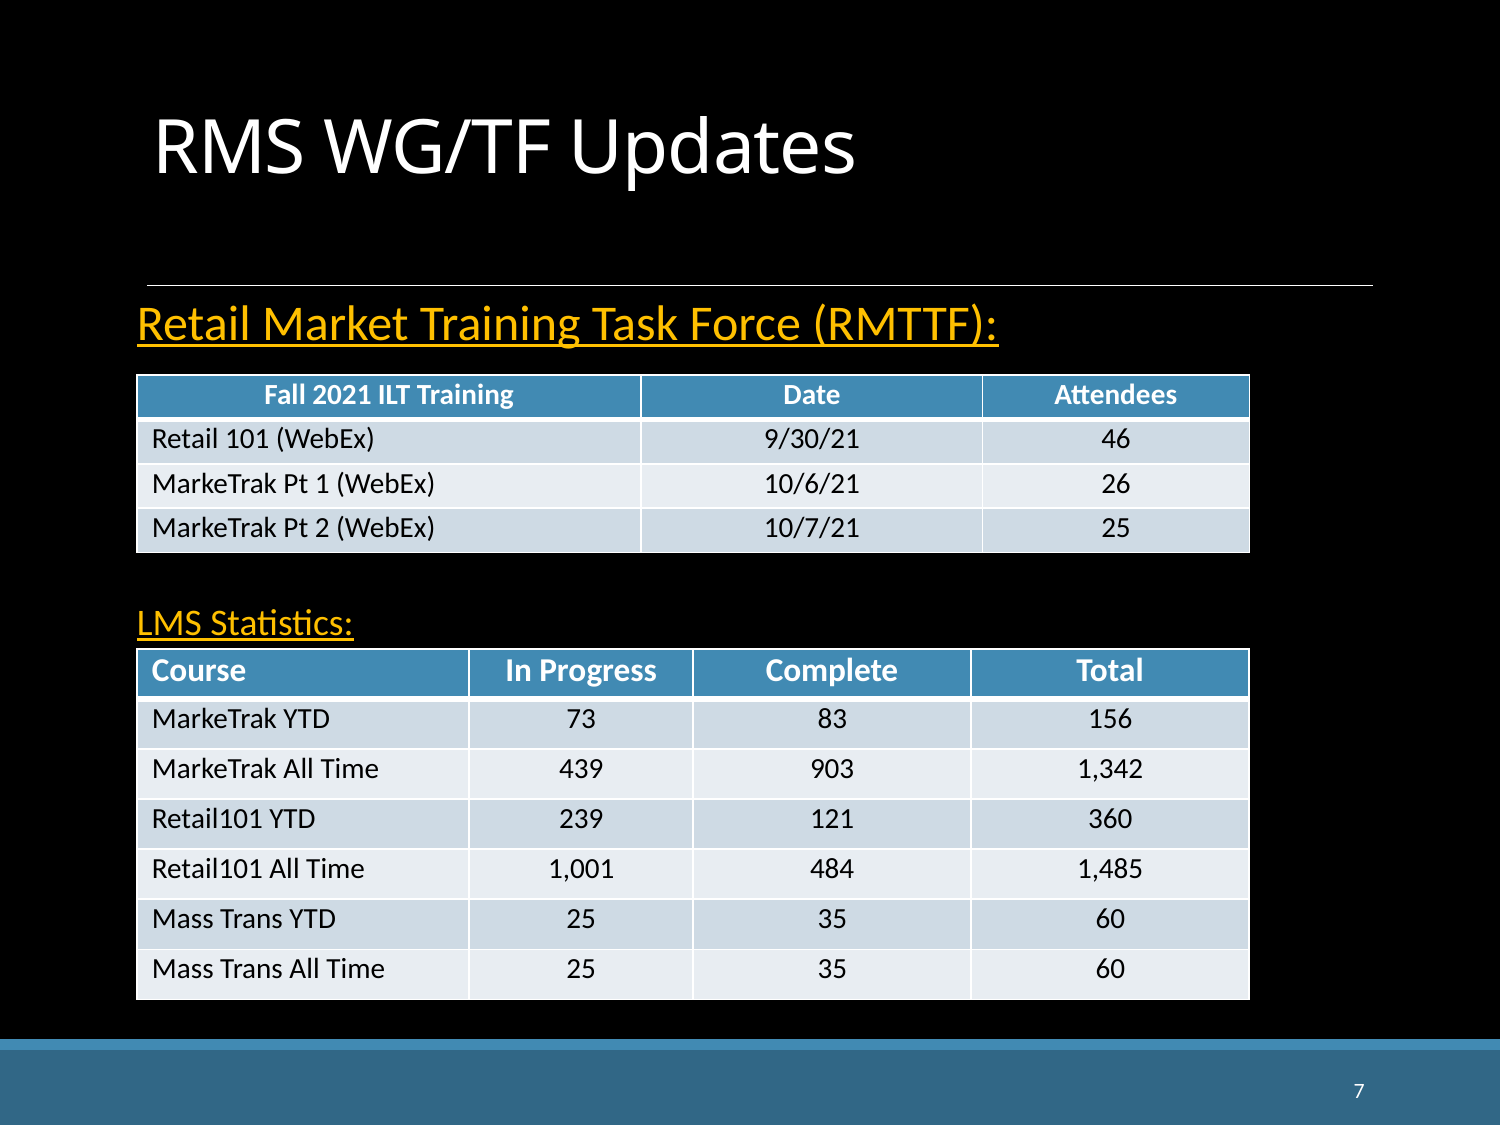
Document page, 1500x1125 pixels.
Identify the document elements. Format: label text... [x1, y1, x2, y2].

table_cell 360 [972, 800, 1248, 848]
table_header Complete [694, 650, 970, 696]
table_header In Progress [470, 650, 692, 696]
table_cell 35 [694, 900, 970, 949]
table_cell Retail 101 (WebEx) [138, 422, 640, 463]
table_cell 156 [972, 702, 1248, 748]
table_header Fall 2021 ILT Training [138, 376, 640, 417]
table_cell 26 [983, 465, 1249, 507]
table_cell 9/30/21 [642, 422, 982, 463]
table_cell MarkeTrak Pt 1 (WebEx) [138, 465, 640, 507]
list Retail Market Training Task Force (RMTTF): LMS Statistics: [136, 289, 1487, 1006]
table_cell 60 [972, 900, 1248, 949]
table_cell 60 [972, 950, 1248, 999]
text_box RMS WG/TF Updates [137, 99, 1375, 201]
table_cell 10/7/21 [642, 509, 982, 552]
table_cell 46 [983, 422, 1249, 463]
table_header Date [642, 376, 982, 417]
table_header Course [138, 650, 468, 696]
table_cell 239 [470, 800, 692, 848]
table_cell 83 [694, 702, 970, 748]
table_cell 121 [694, 800, 970, 848]
table_cell 73 [470, 702, 692, 748]
table_cell 25 [983, 509, 1249, 552]
table_cell Mass Trans All Time [138, 950, 468, 999]
table_cell MarkeTrak Pt 2 (WebEx) [138, 509, 640, 552]
table_cell 1,485 [972, 850, 1248, 898]
table_cell MarkeTrak YTD [138, 702, 468, 748]
table_cell Mass Trans YTD [138, 900, 468, 949]
table_cell 1,001 [470, 850, 692, 898]
table_cell 10/6/21 [642, 465, 982, 507]
table_cell Retail101 YTD [138, 800, 468, 848]
table_cell 25 [470, 900, 692, 949]
slide_number 7 [1218, 1059, 1380, 1120]
table_cell MarkeTrak All Time [138, 750, 468, 798]
table_cell 484 [694, 850, 970, 898]
table_cell 25 [470, 950, 692, 999]
table_header Total [972, 650, 1248, 696]
table_cell 439 [470, 750, 692, 798]
table_cell Retail101 All Time [138, 850, 468, 898]
table_cell 1,342 [972, 750, 1248, 798]
table_cell 903 [694, 750, 970, 798]
table_header Attendees [983, 376, 1249, 417]
table_cell 35 [694, 950, 970, 999]
